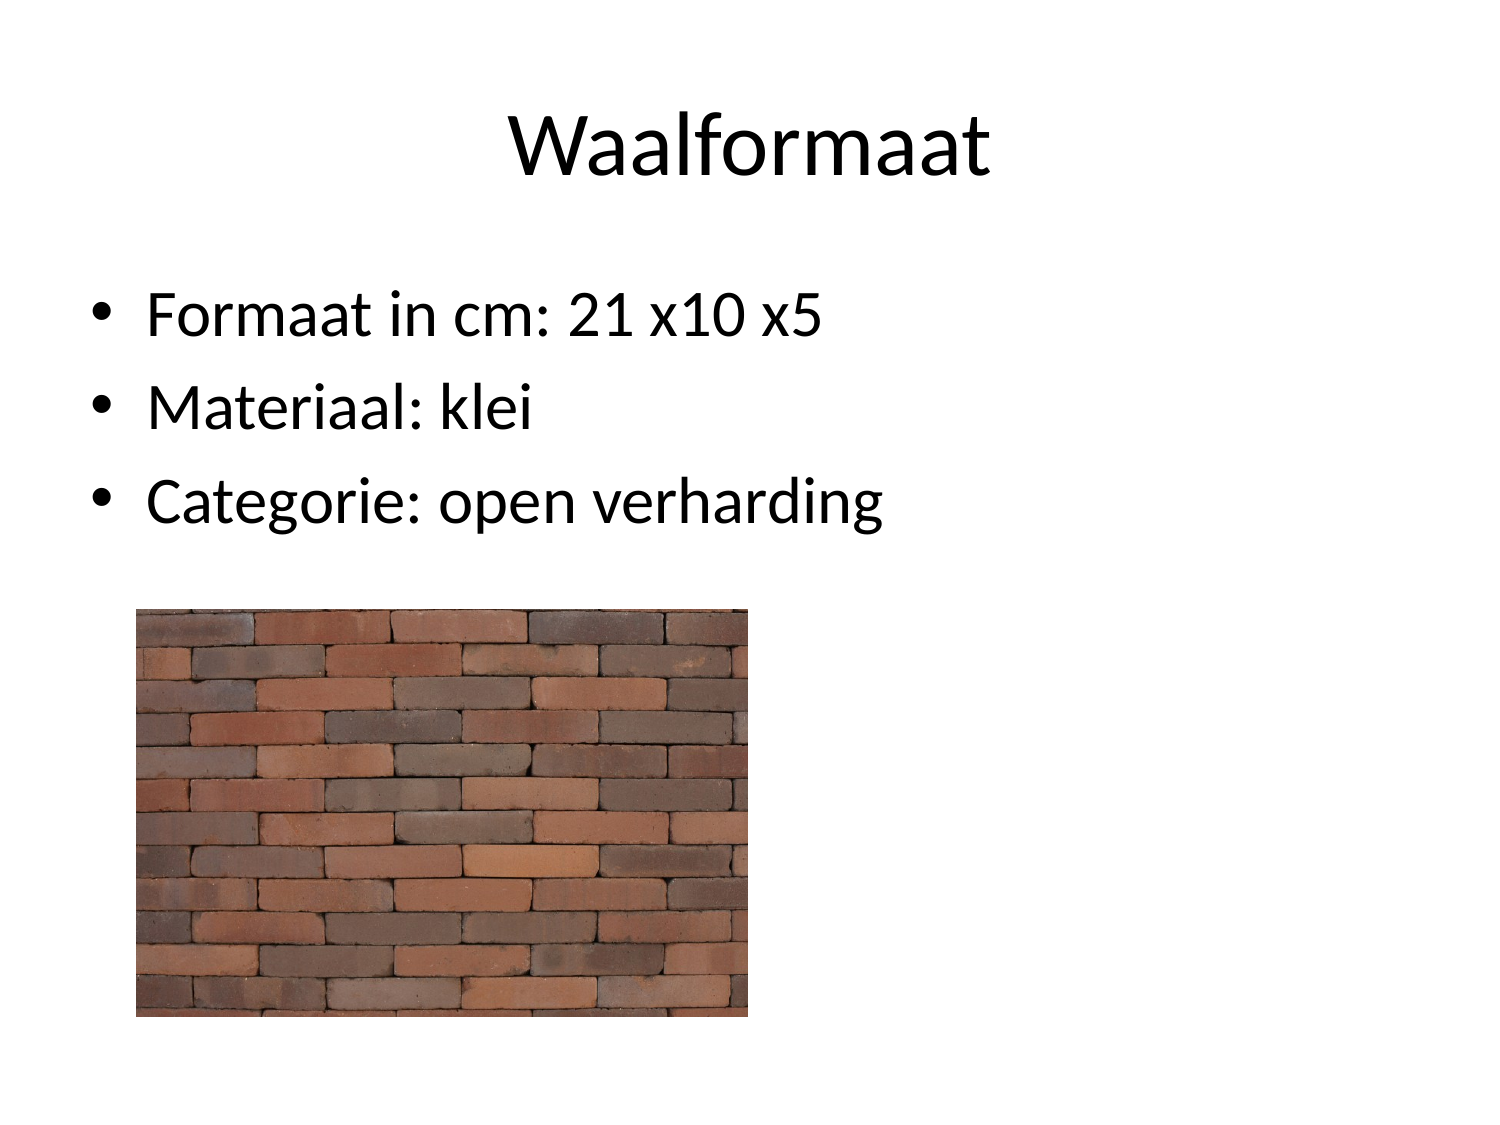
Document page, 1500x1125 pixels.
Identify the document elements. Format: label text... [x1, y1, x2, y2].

list Formaat in cm: 21 x10 x5 Materiaal: klei Categorie: open verharding [75, 262, 1425, 1005]
title Waalformaat [75, 45, 1425, 233]
picture [136, 609, 748, 1017]
